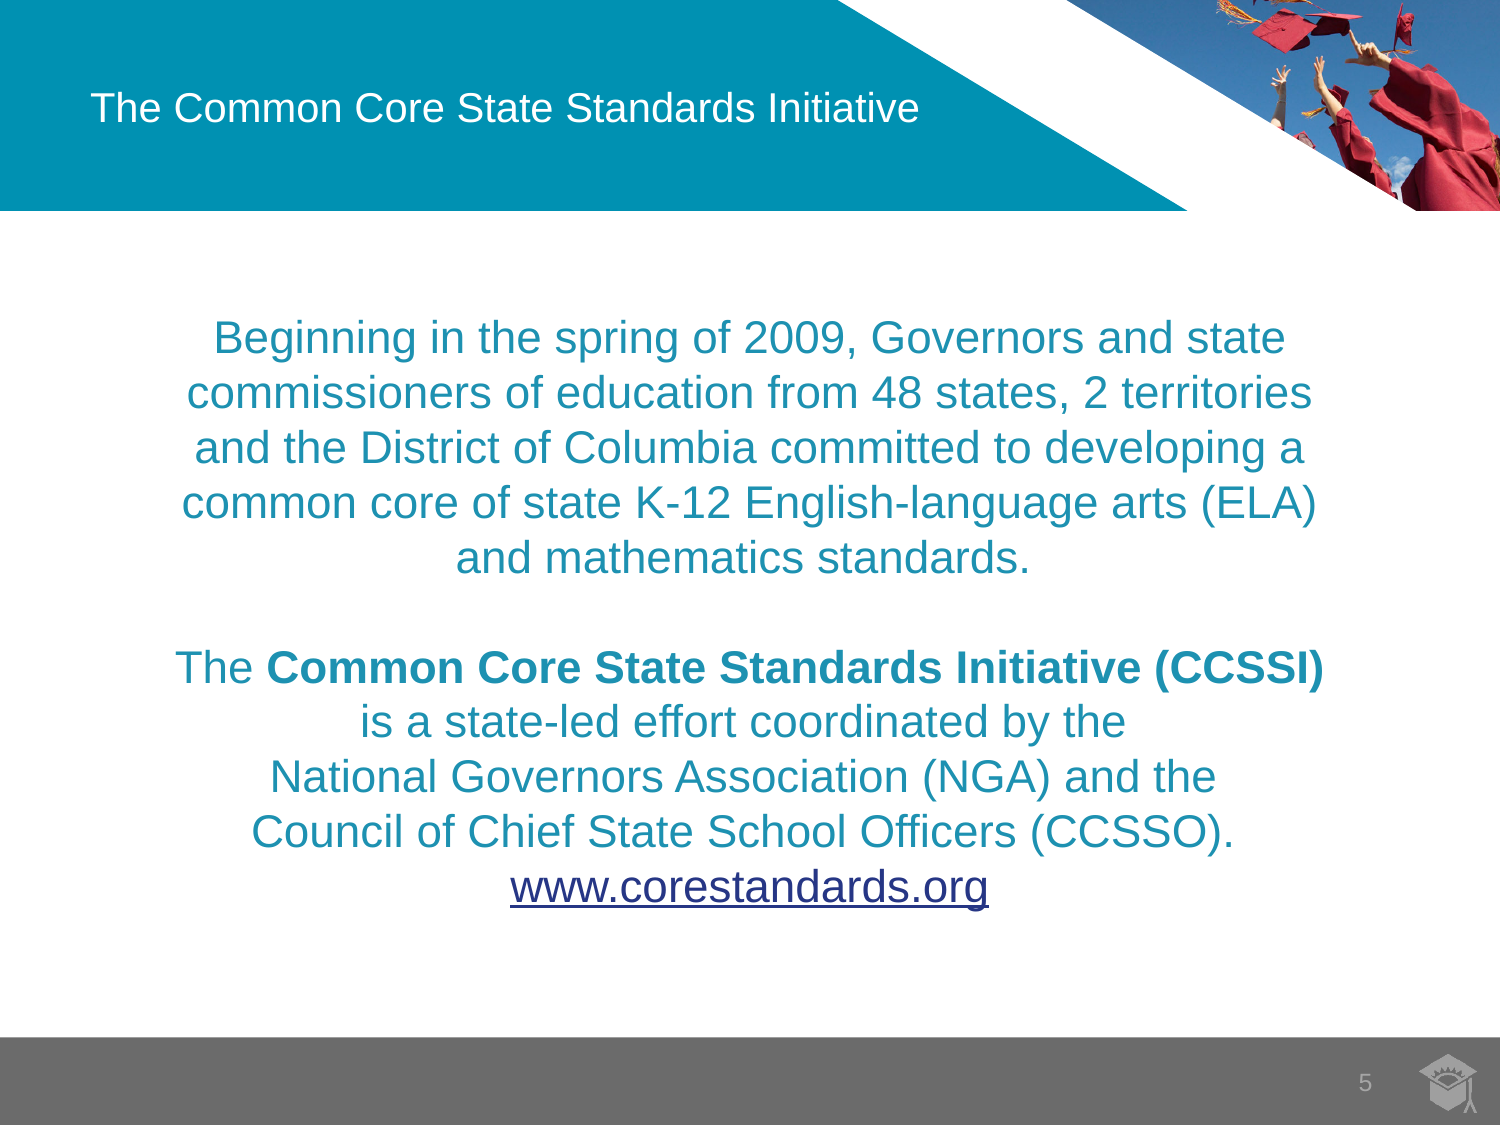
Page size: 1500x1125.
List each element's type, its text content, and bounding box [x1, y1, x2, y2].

text_box Beginning in the spring of 2009, Governors and state commissioners of education from 48 states, 2 territories and the District of Columbia committed to developing a common core of state K-12 English-language arts (ELA) and mathematics standards. The Common Core State Standards Initiative (CCSSI) is a state-led effort coordinated by the National Governors Association (NGA) and the Council of Chief State School Officers (CCSSO). www.corestandards.org [137, 299, 1363, 913]
picture [1416, 1051, 1480, 1116]
slide_number 5 [1137, 1037, 1388, 1125]
title The Common Core State Standards Initiative [0, 0, 1001, 212]
picture [1068, 0, 1500, 211]
